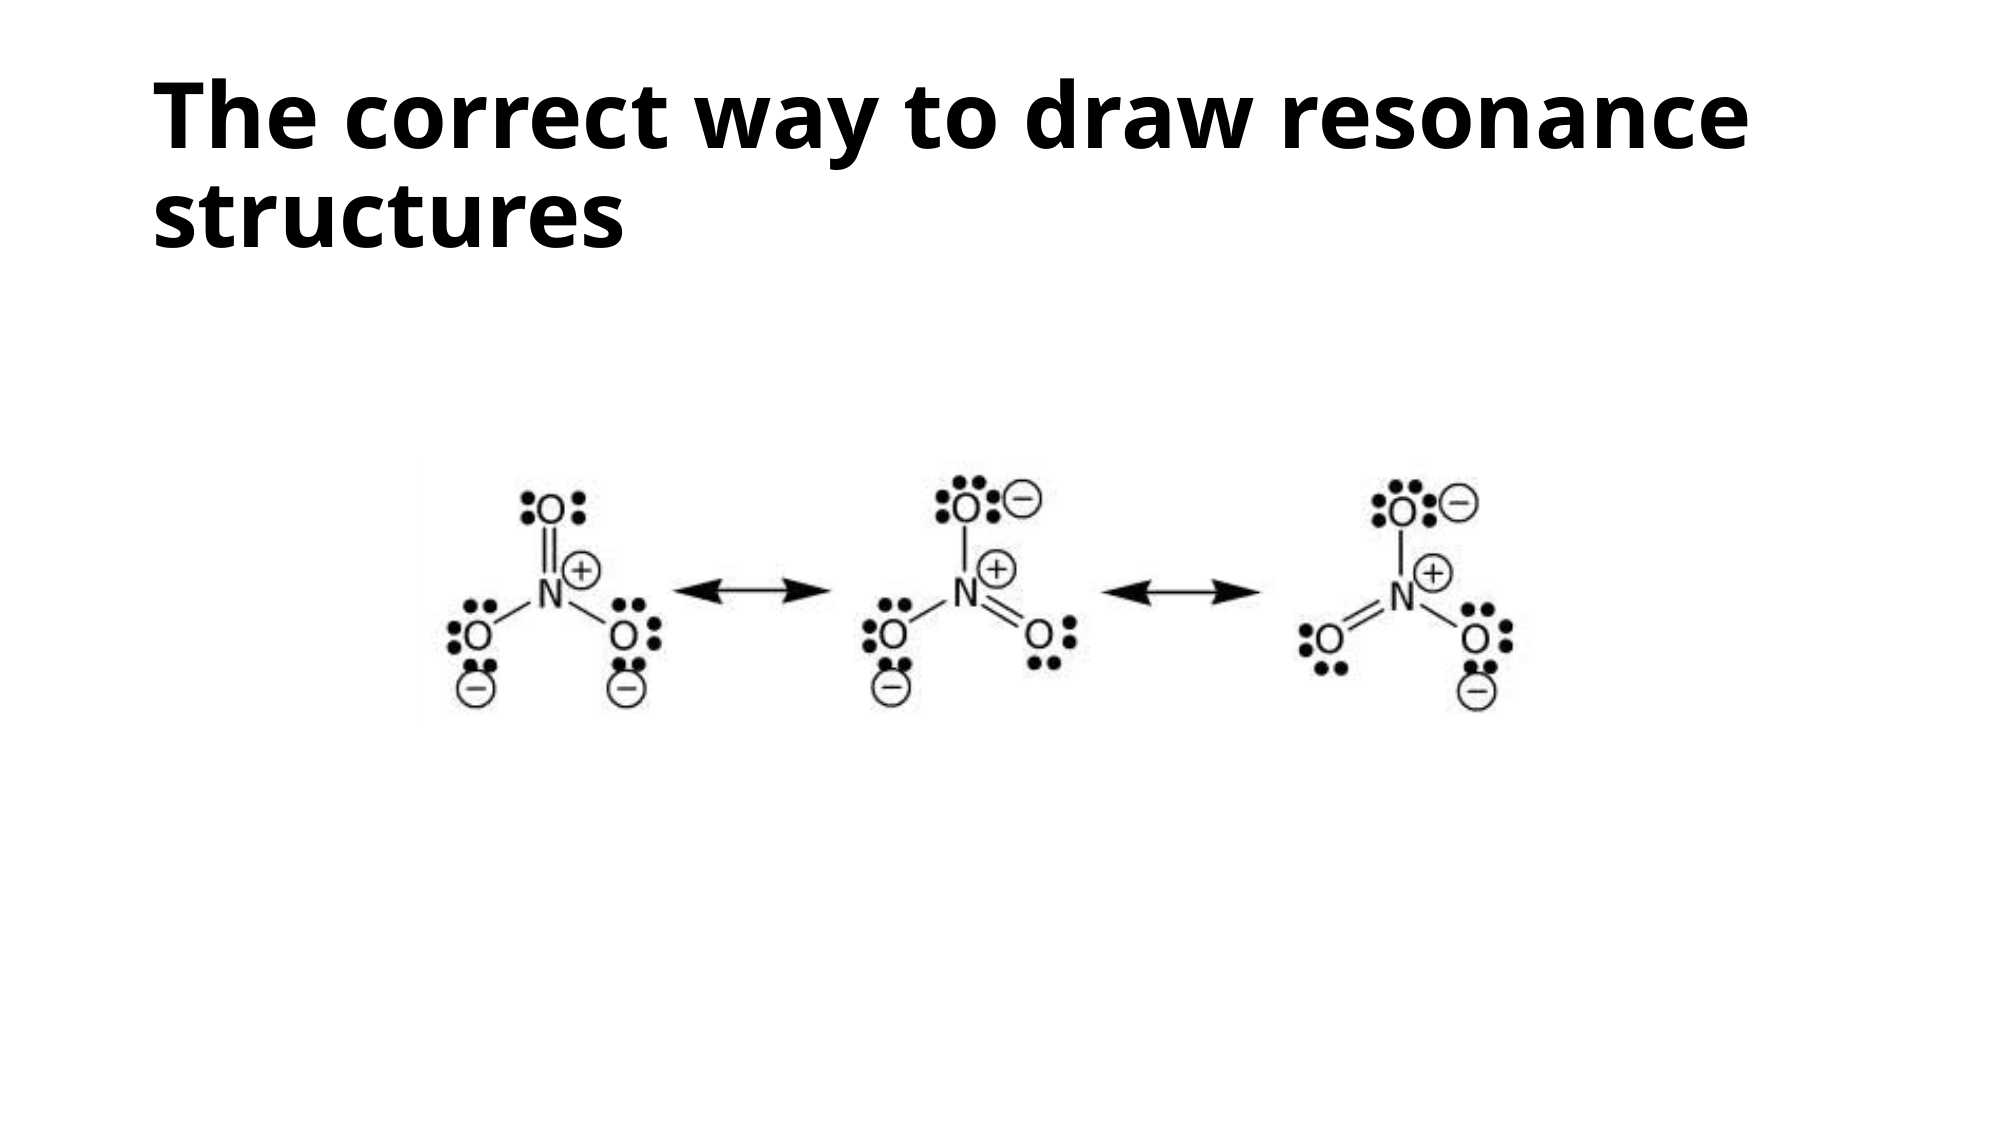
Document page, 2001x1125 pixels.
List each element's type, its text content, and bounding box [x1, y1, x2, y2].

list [415, 461, 1547, 723]
title The correct way to draw resonance structures [137, 59, 1863, 278]
